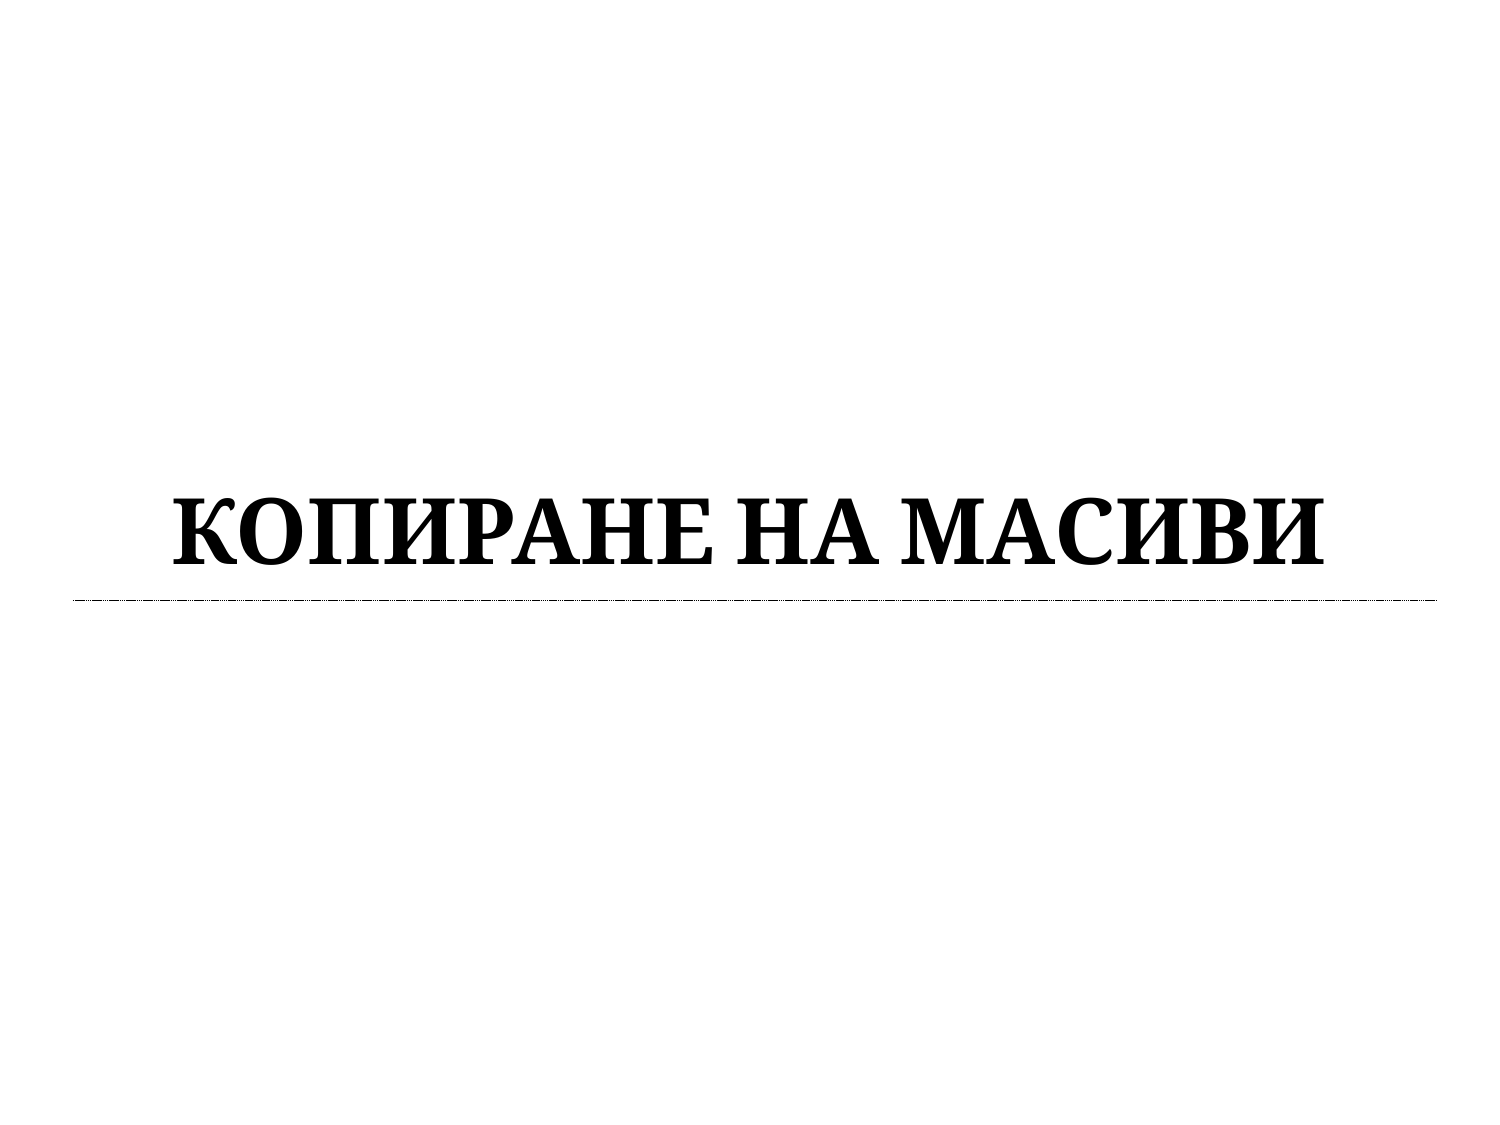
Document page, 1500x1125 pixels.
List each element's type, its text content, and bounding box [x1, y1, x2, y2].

title Копиране на масиви [0, 346, 1500, 594]
